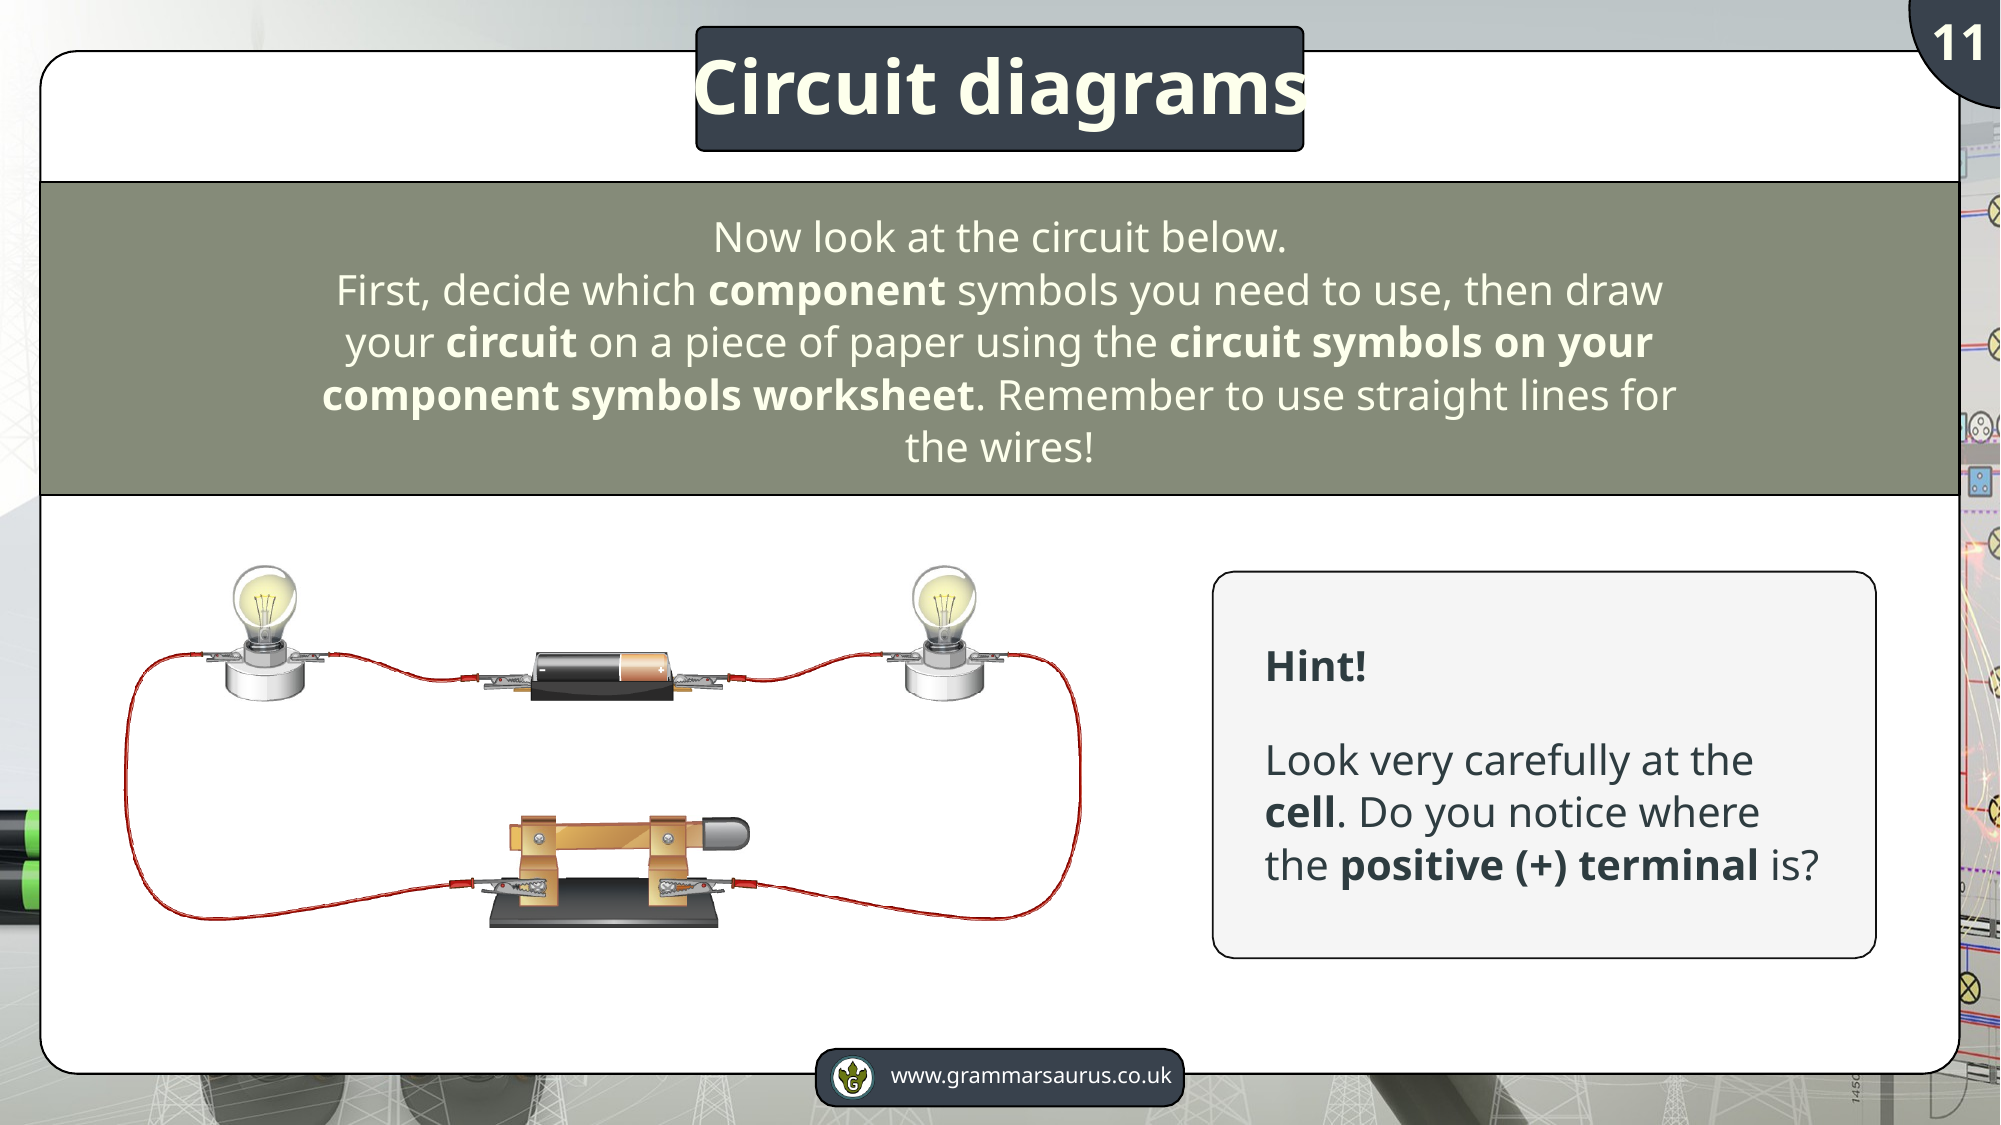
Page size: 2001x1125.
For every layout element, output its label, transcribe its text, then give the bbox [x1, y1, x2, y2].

text_box 11 [1929, 8, 1989, 71]
title Circuit diagrams [424, 37, 1576, 228]
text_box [695, 25, 1305, 153]
picture [0, 0, 2000, 1125]
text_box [123, 510, 1878, 960]
picture [830, 1055, 875, 1100]
text_box www.grammarsaurus.co.uk [888, 1061, 1213, 1089]
text_box Now look at the circuit below. First, decide which component symbols you need to use, then draw your circuit on a piece of paper using the circuit symbols on your component symbols worksheet. Remember to use straight lines for the wires! [40, 181, 1960, 495]
